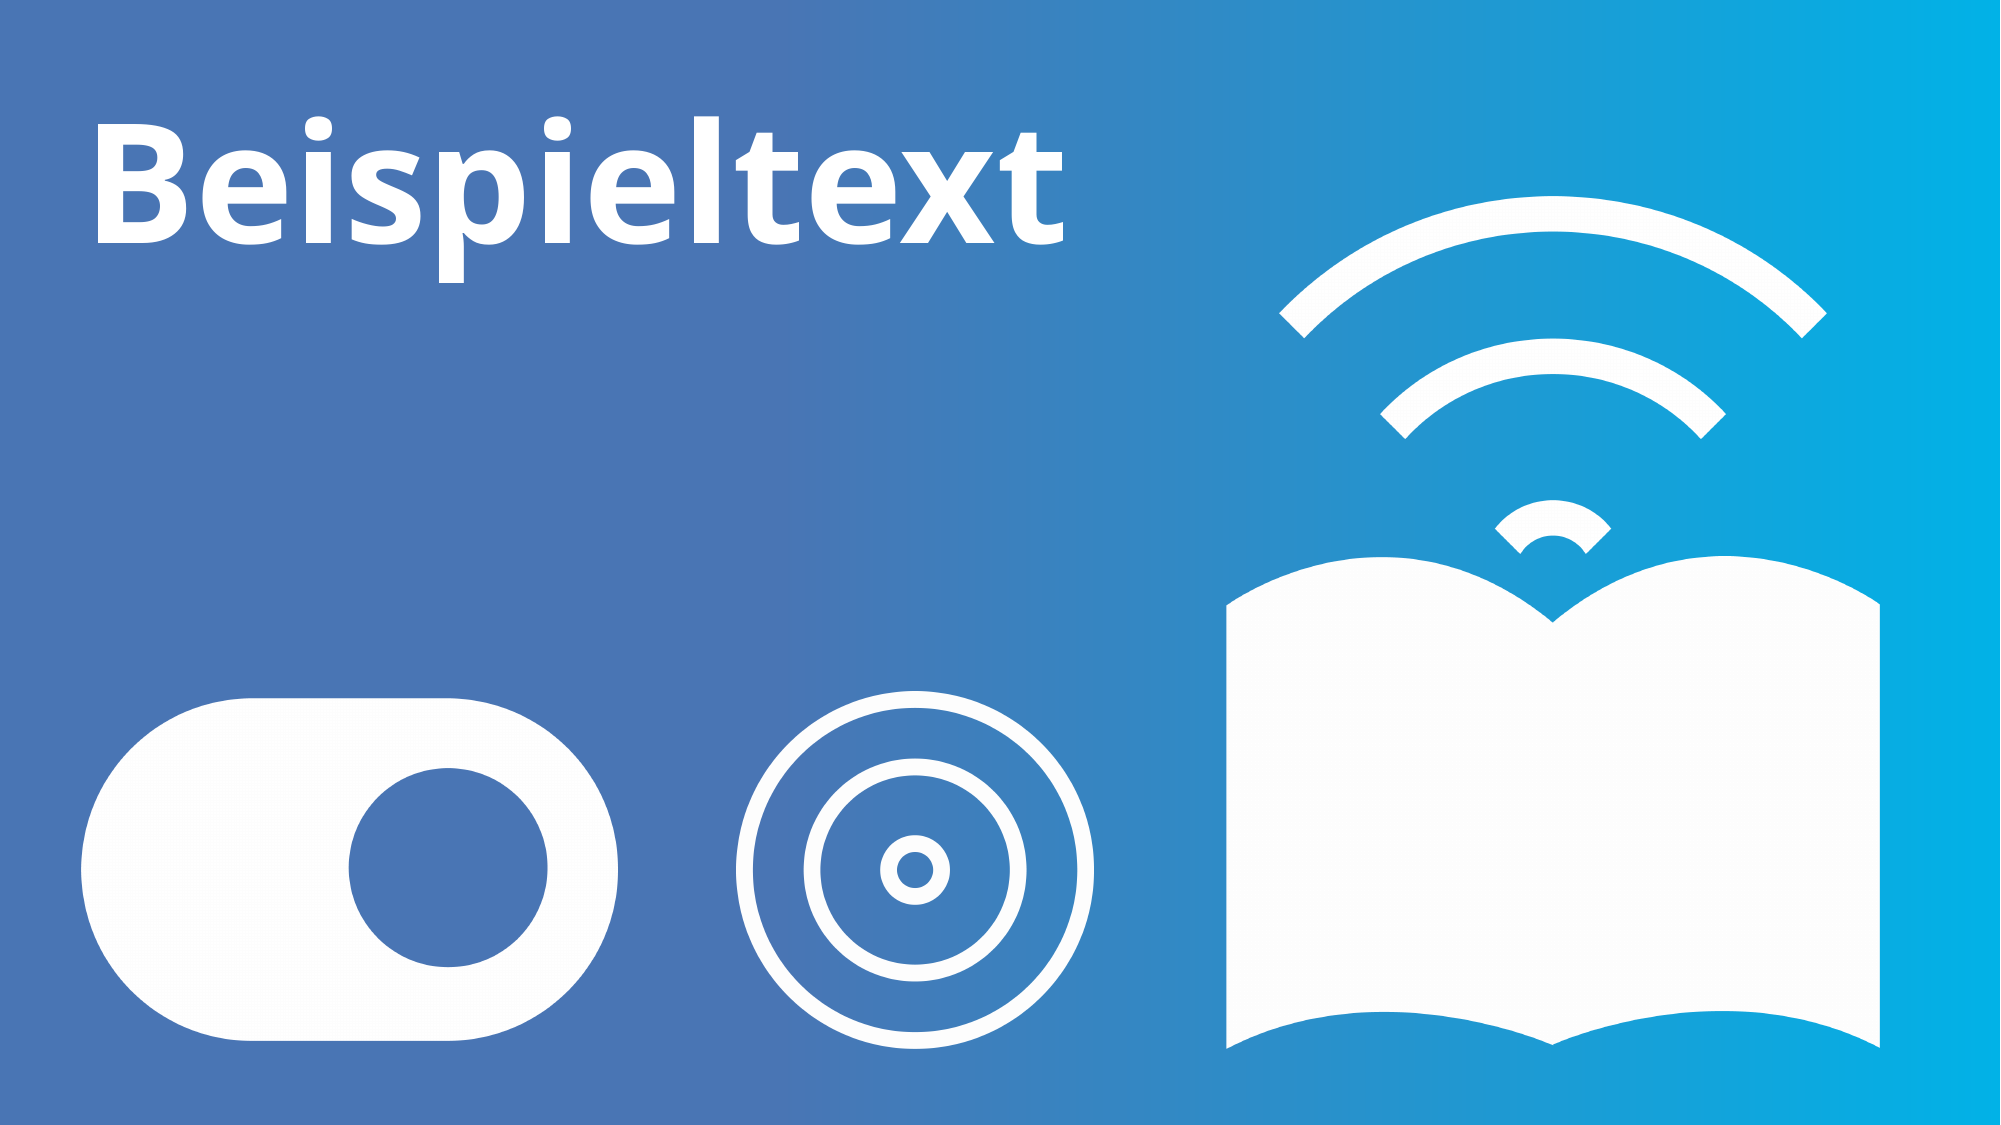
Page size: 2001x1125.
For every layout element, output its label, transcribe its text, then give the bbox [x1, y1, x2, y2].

picture [736, 691, 1094, 1049]
text_box Beispieltext [68, 69, 1192, 285]
picture [81, 698, 618, 1041]
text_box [1226, 196, 1880, 1049]
